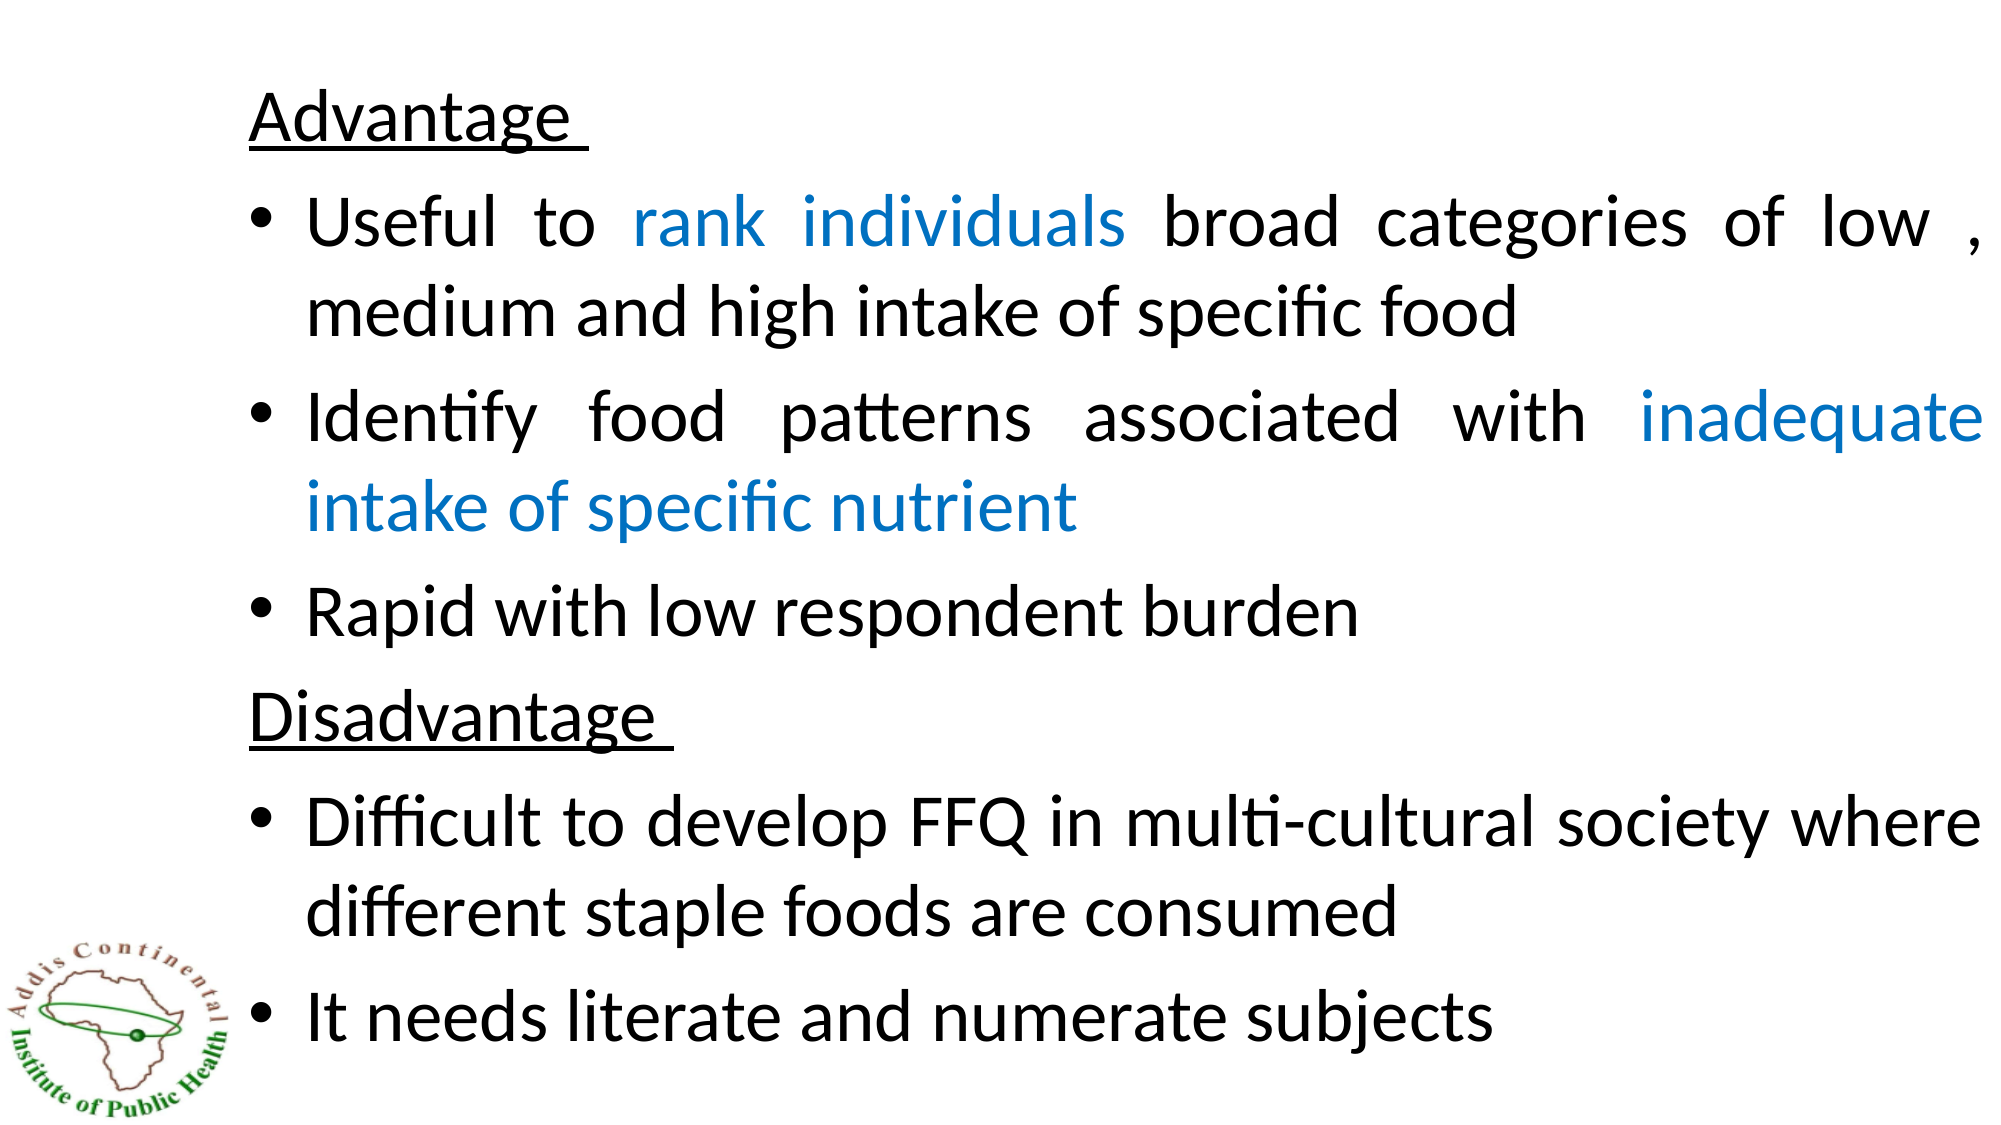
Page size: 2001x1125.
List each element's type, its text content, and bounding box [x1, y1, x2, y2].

list Advantage Useful to rank individuals broad categories of low , medium and high intake of specific food Identify food patterns associated with inadequate intake of specific nutrient Rapid with low respondent burden Disadvantage Difficult to develop FFQ in multi-cultural society where different staple foods are consumed It needs literate and numerate subjects [233, 58, 2000, 1055]
picture [0, 940, 236, 1125]
